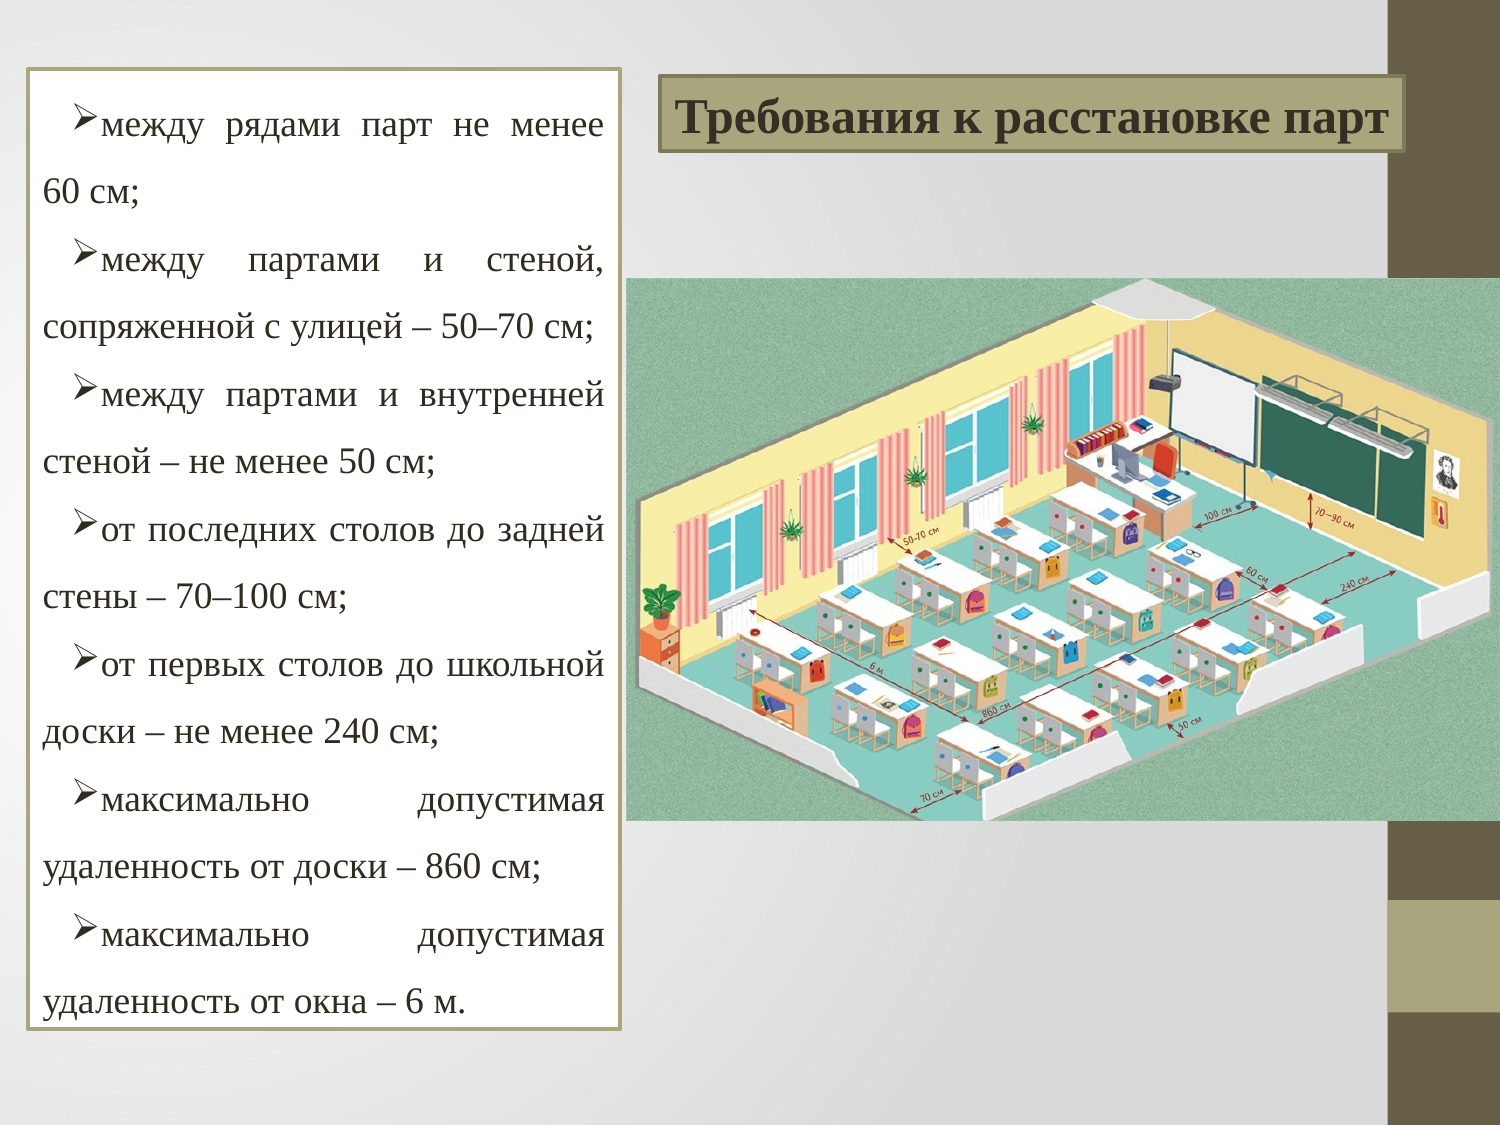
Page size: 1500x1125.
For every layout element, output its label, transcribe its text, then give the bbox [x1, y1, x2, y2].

text_box между рядами парт не менее 60 см; между партами и стеной, сопряженной с улицей – 50–70 см; между партами и внутренней стеной – не менее 50 см; от последних столов до задней стены – 70–100 см; от первых столов до школьной доски – не менее 240 см; максимально допустимая удаленность от доски – 860 см; максимально допустимая удаленность от окна – 6 м. [26, 67, 622, 1031]
text_box Требования к расстановке парт [658, 74, 1406, 153]
picture [625, 277, 1500, 822]
